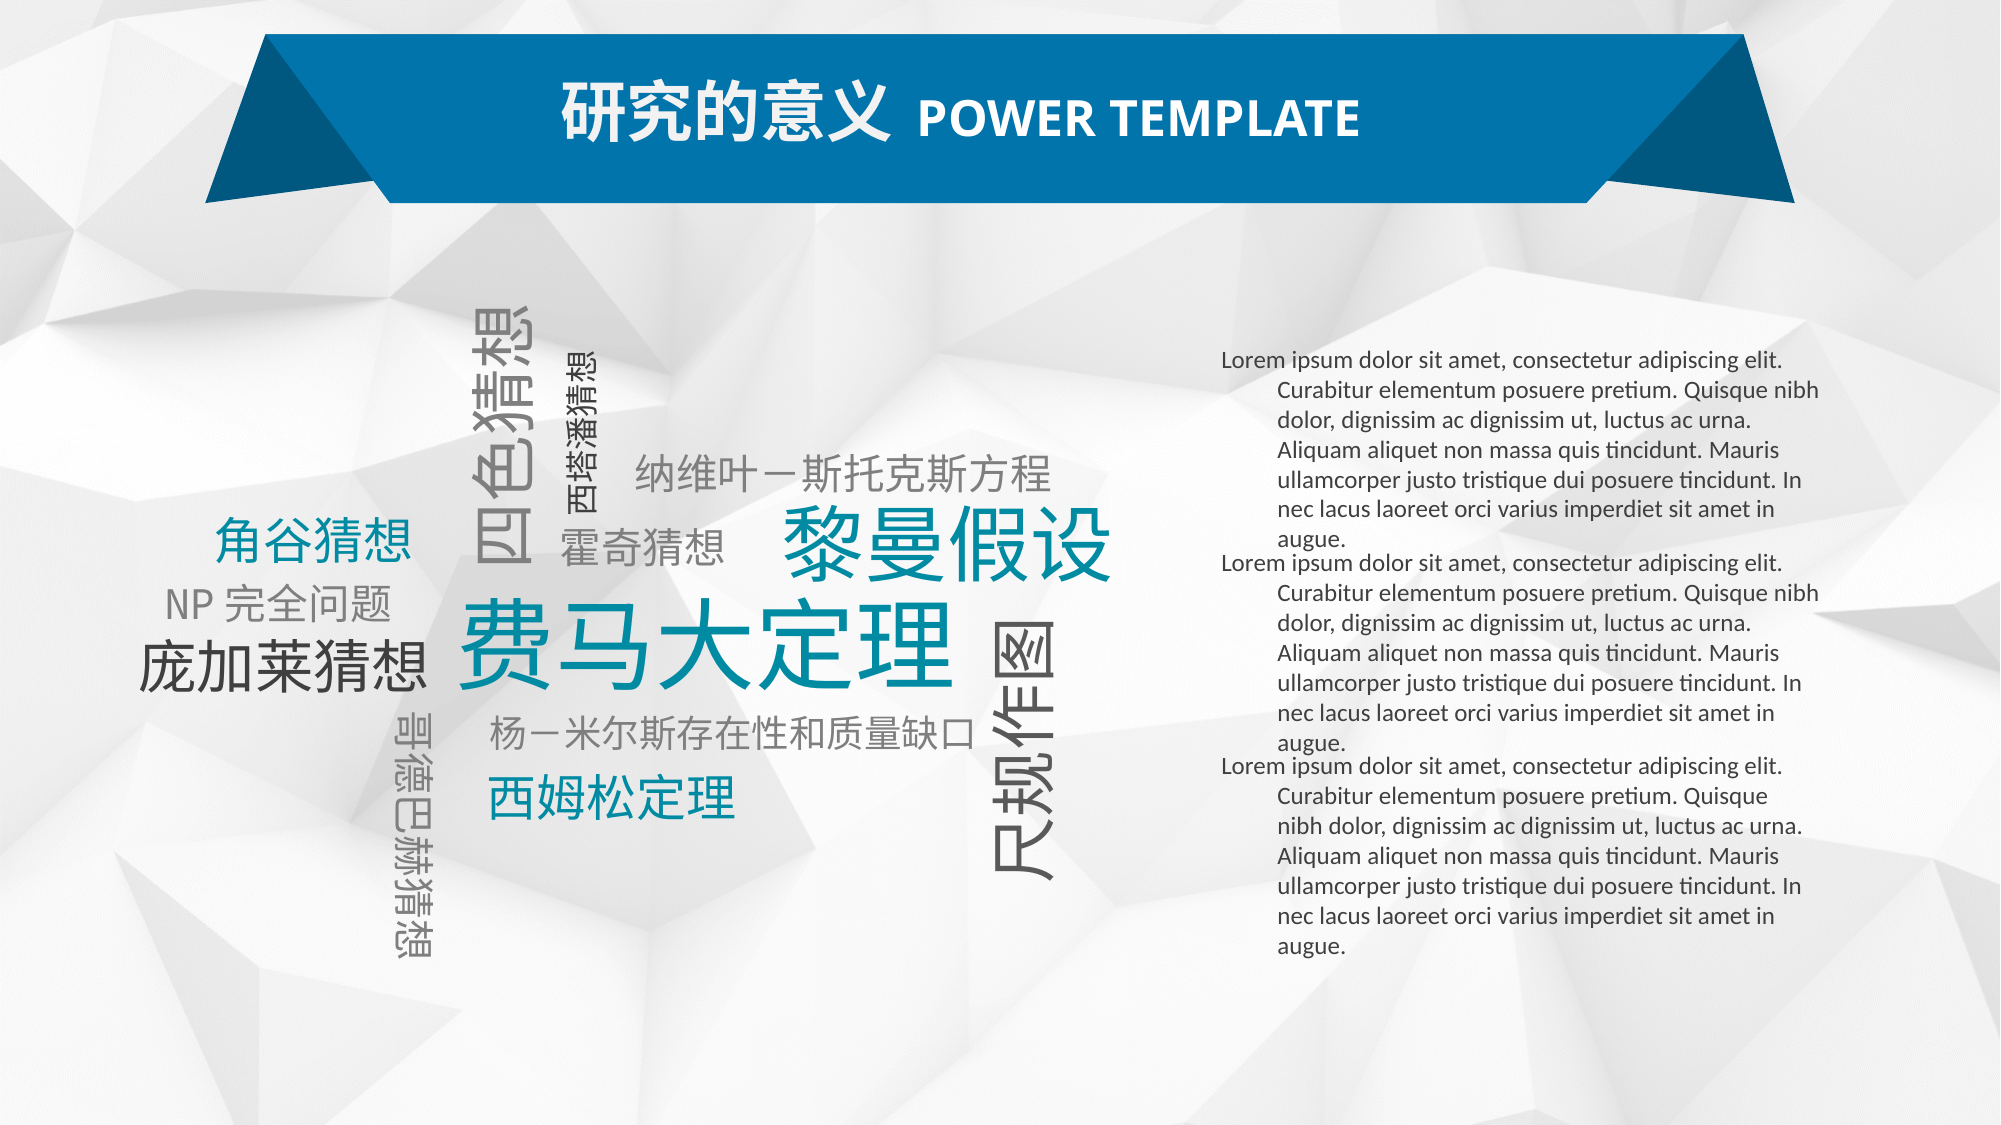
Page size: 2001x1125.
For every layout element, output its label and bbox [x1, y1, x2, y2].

text_box [205, 34, 1795, 204]
picture [0, 0, 2001, 1125]
text_box [123, 269, 1185, 979]
